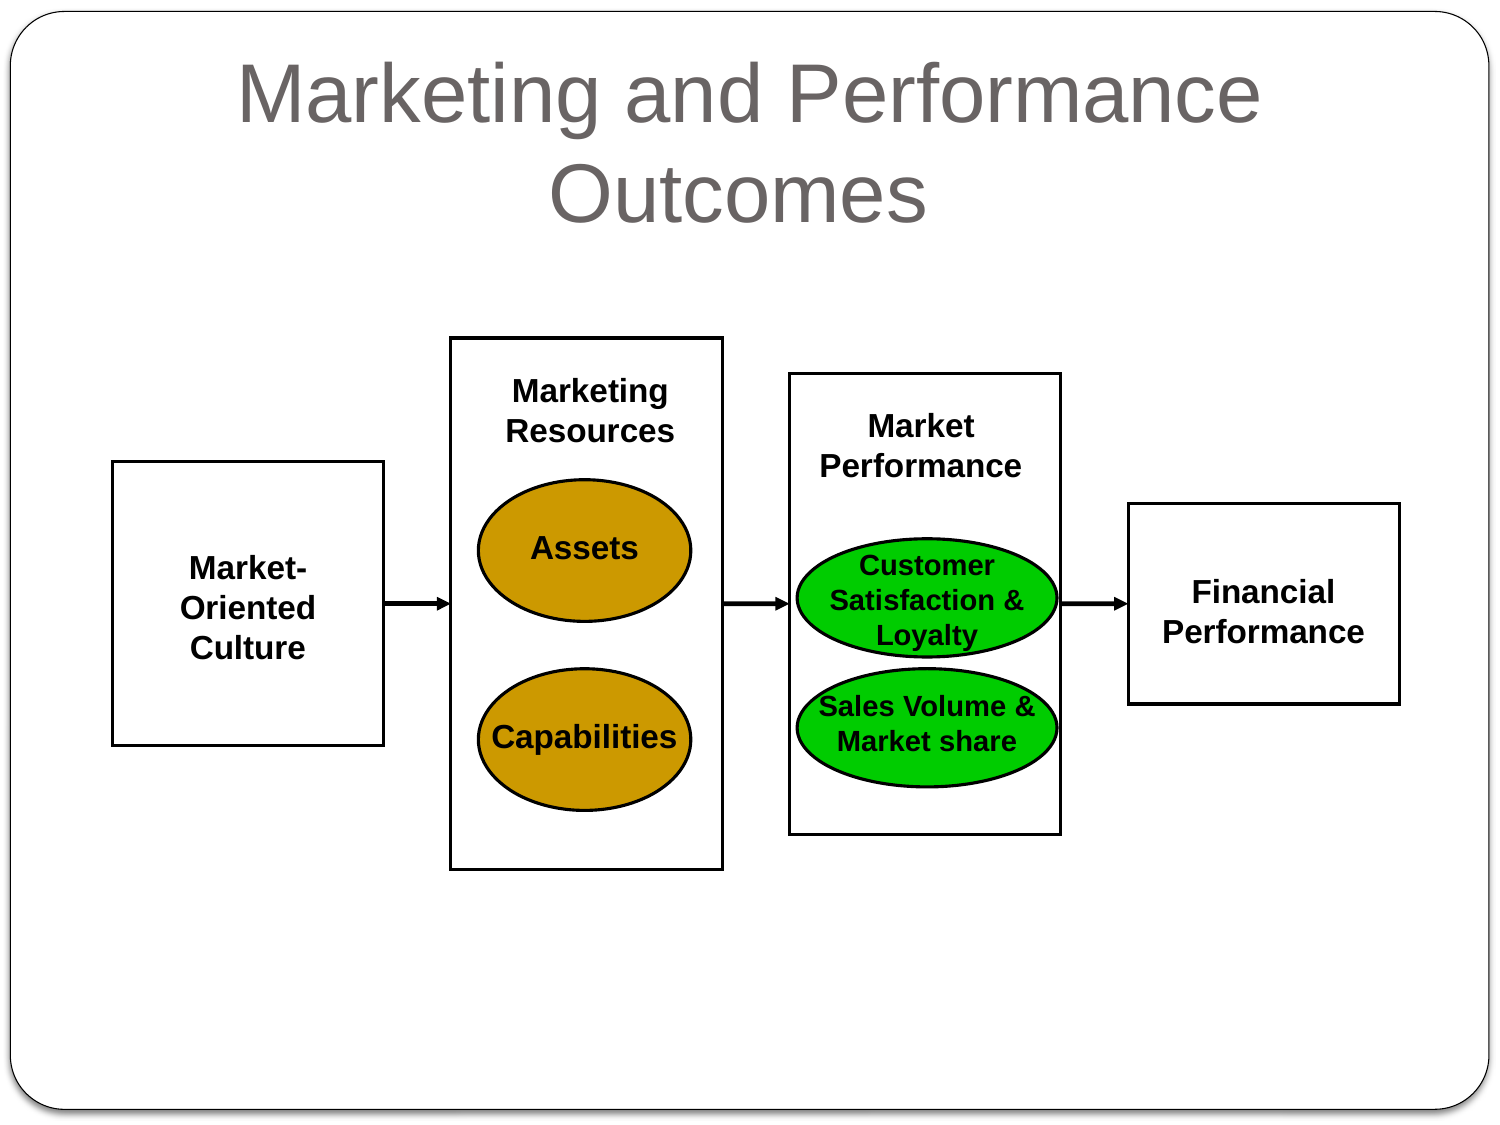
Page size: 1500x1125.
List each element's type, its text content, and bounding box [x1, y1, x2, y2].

text_box [450, 337, 723, 870]
text_box Sales Volume & Market share [797, 679, 1057, 765]
text_box Marketing and Performance Outcomes [74, 45, 1425, 233]
text_box Market-Oriented Culture [123, 538, 372, 674]
text_box [826, 765, 1029, 787]
list [149, 237, 1426, 988]
text_box Financial Performance [1139, 562, 1388, 657]
text_box [797, 573, 809, 623]
text_box Marketing Resources [466, 361, 715, 457]
text_box Assets [501, 518, 668, 574]
text_box [853, 668, 1001, 679]
text_box Market Performance [797, 397, 1045, 492]
text_box [112, 461, 384, 746]
text_box [1046, 574, 1058, 622]
text_box Customer Satisfaction & Loyalty [809, 538, 1046, 659]
text_box [478, 479, 691, 622]
text_box [1128, 503, 1400, 705]
text_box [789, 373, 1061, 835]
text_box Capabilities [466, 708, 703, 763]
text_box [489, 668, 680, 708]
text_box [484, 763, 685, 811]
